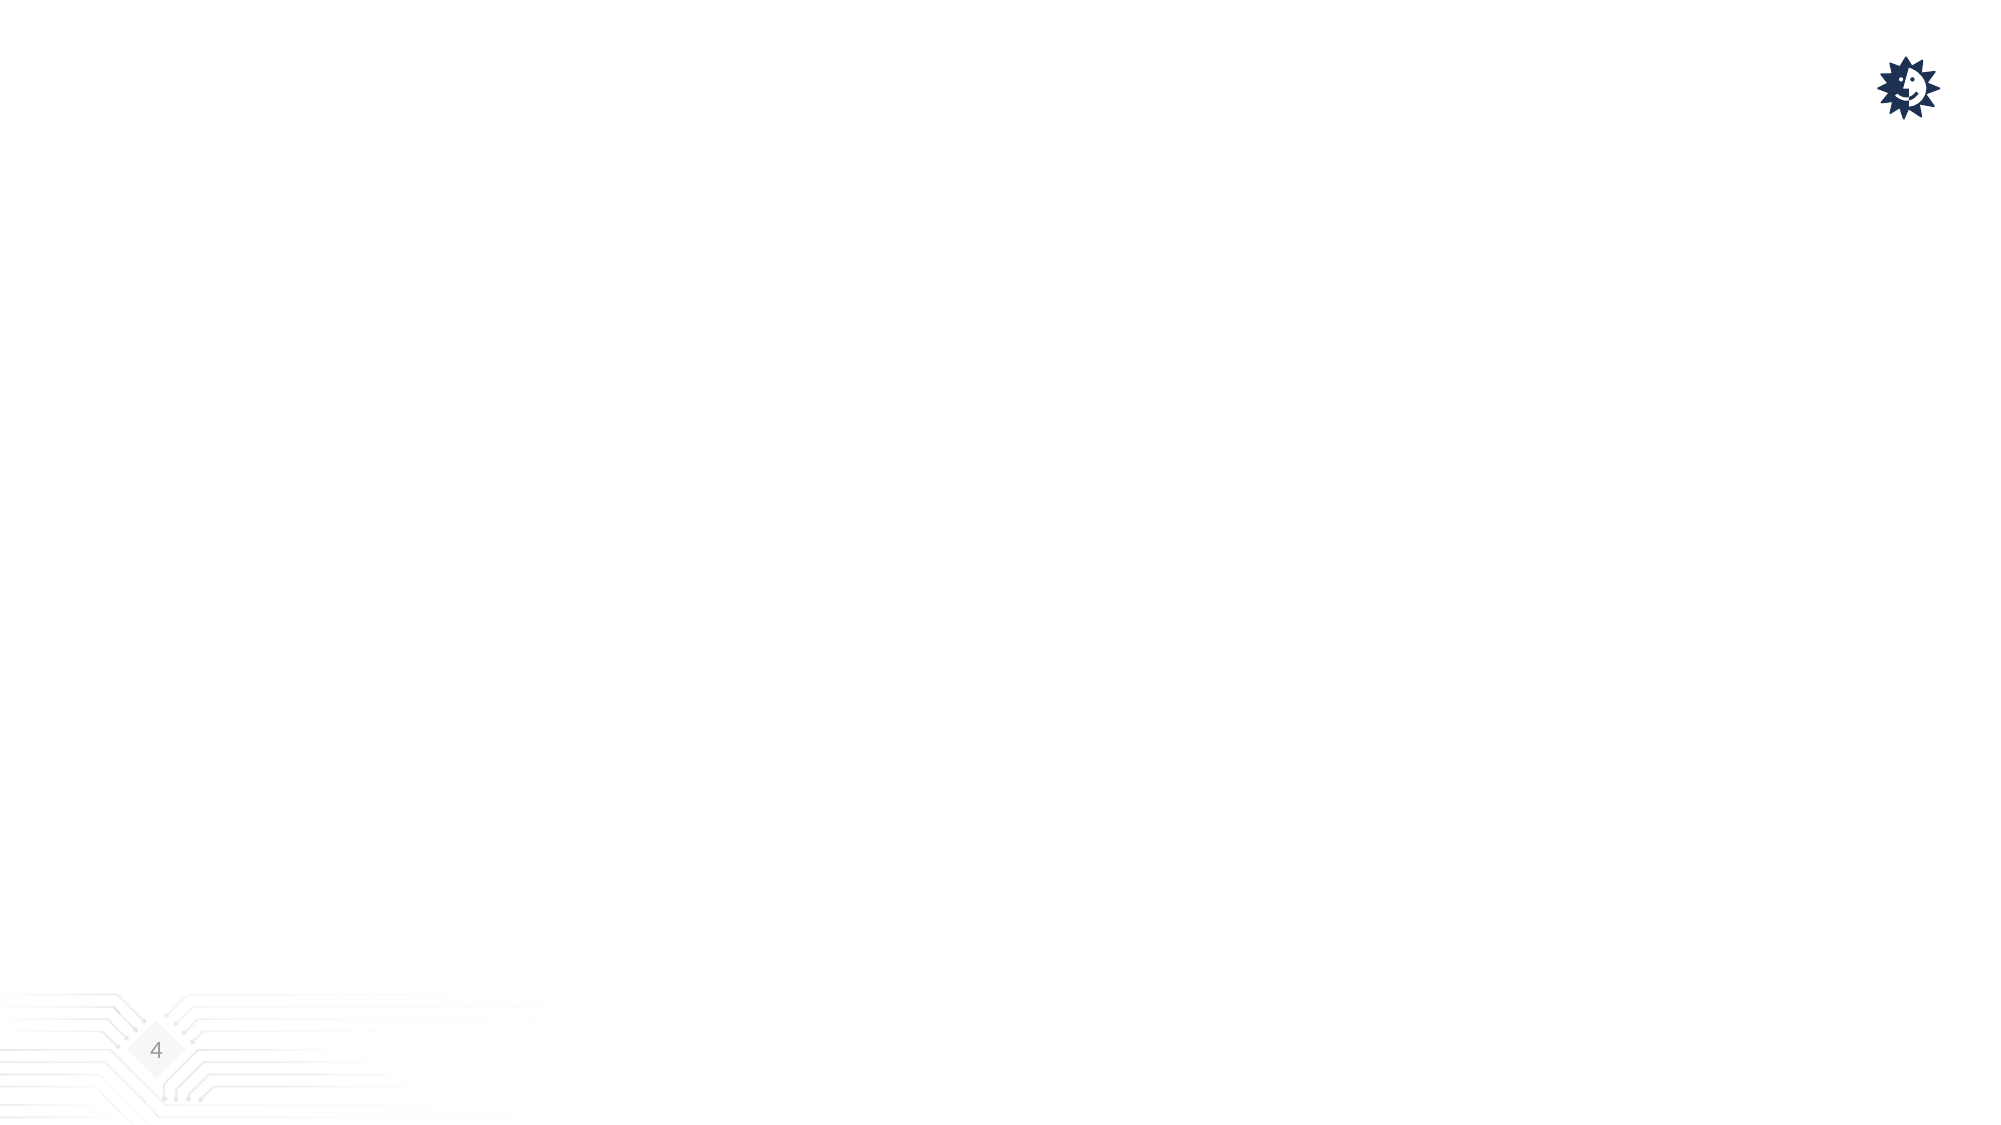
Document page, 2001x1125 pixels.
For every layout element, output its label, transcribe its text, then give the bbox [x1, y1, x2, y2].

slide_number 4 [119, 1018, 194, 1078]
picture [0, 992, 560, 1125]
